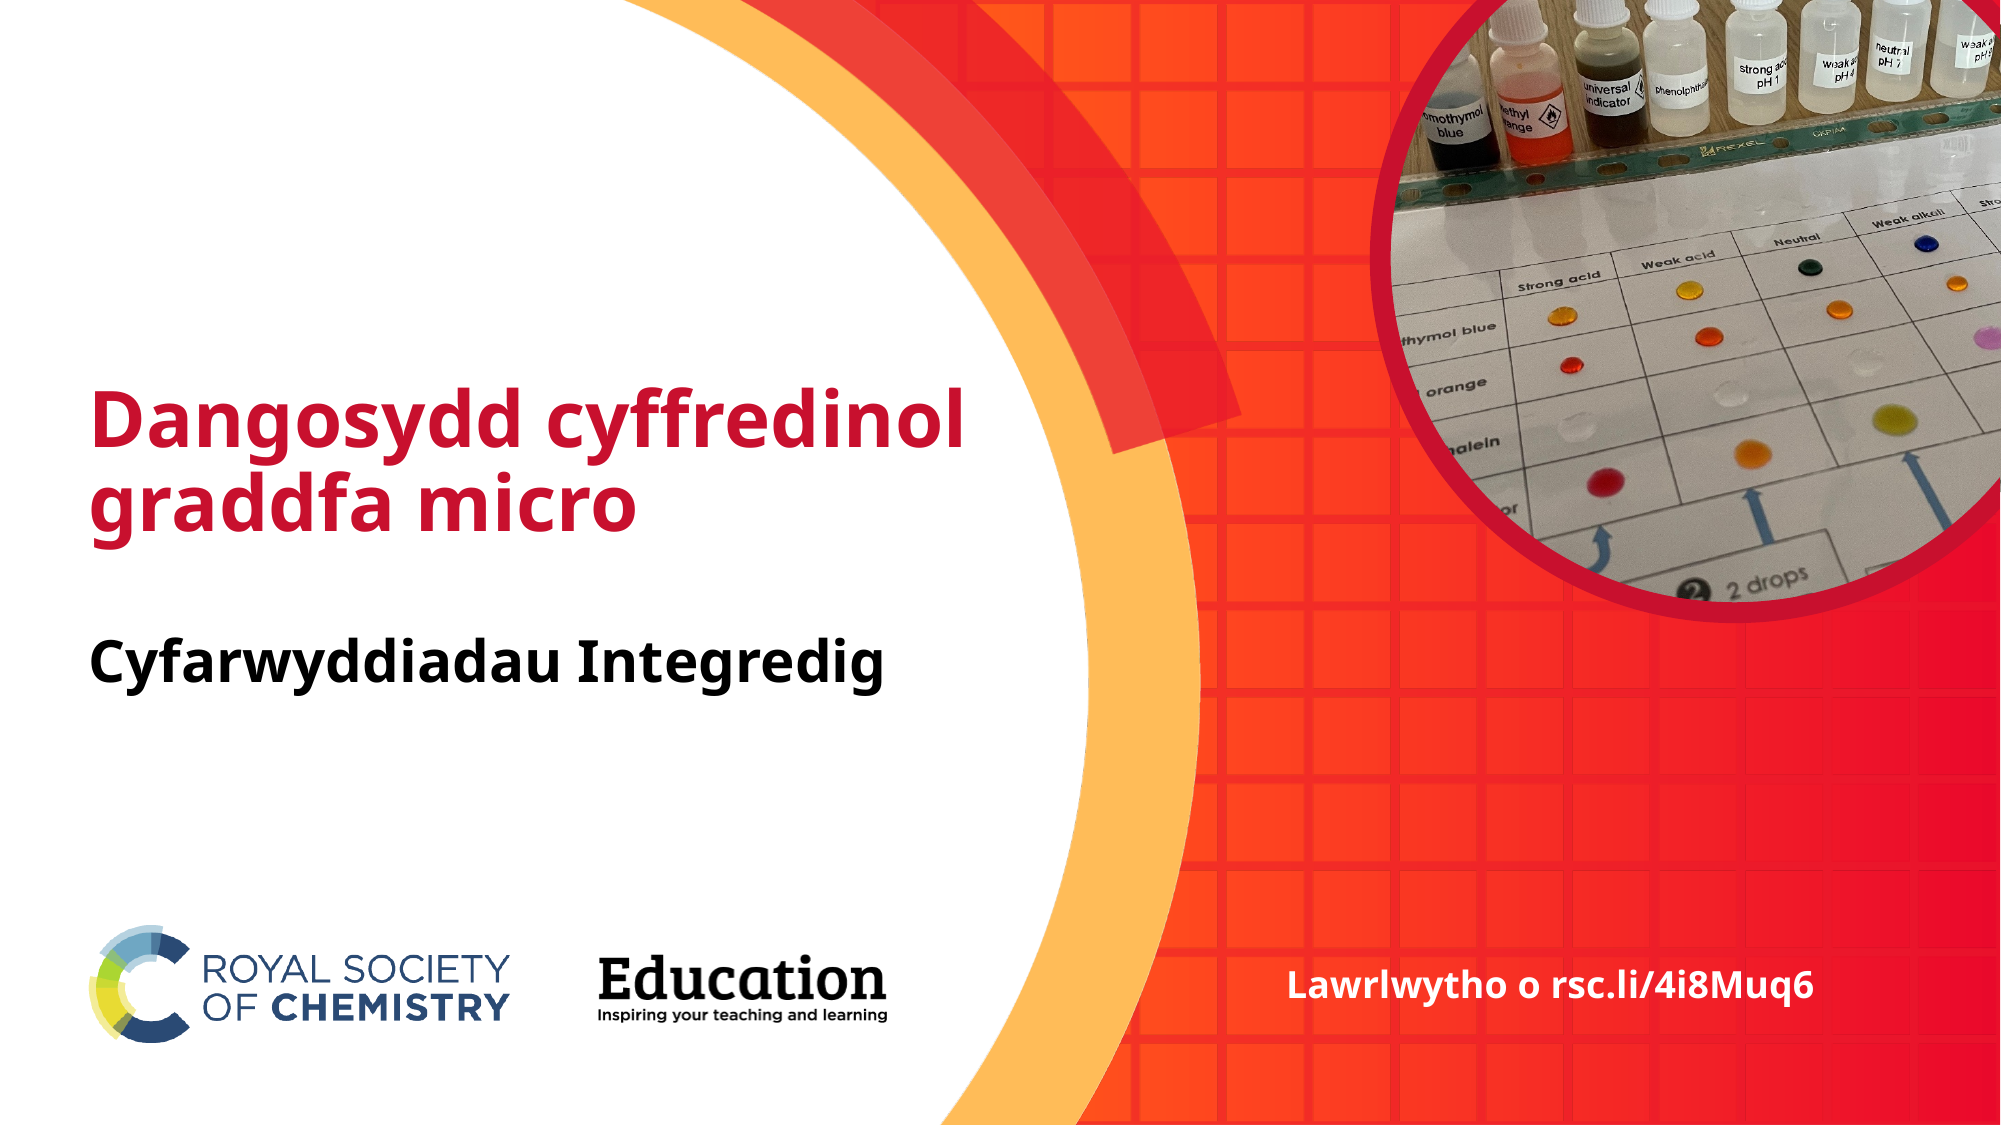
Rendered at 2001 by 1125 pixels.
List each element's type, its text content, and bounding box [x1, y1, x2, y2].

title Dangosydd cyffredinol graddfa micro Cyfarwyddiadau Integredig [88, 379, 976, 782]
picture [0, 0, 2001, 1125]
